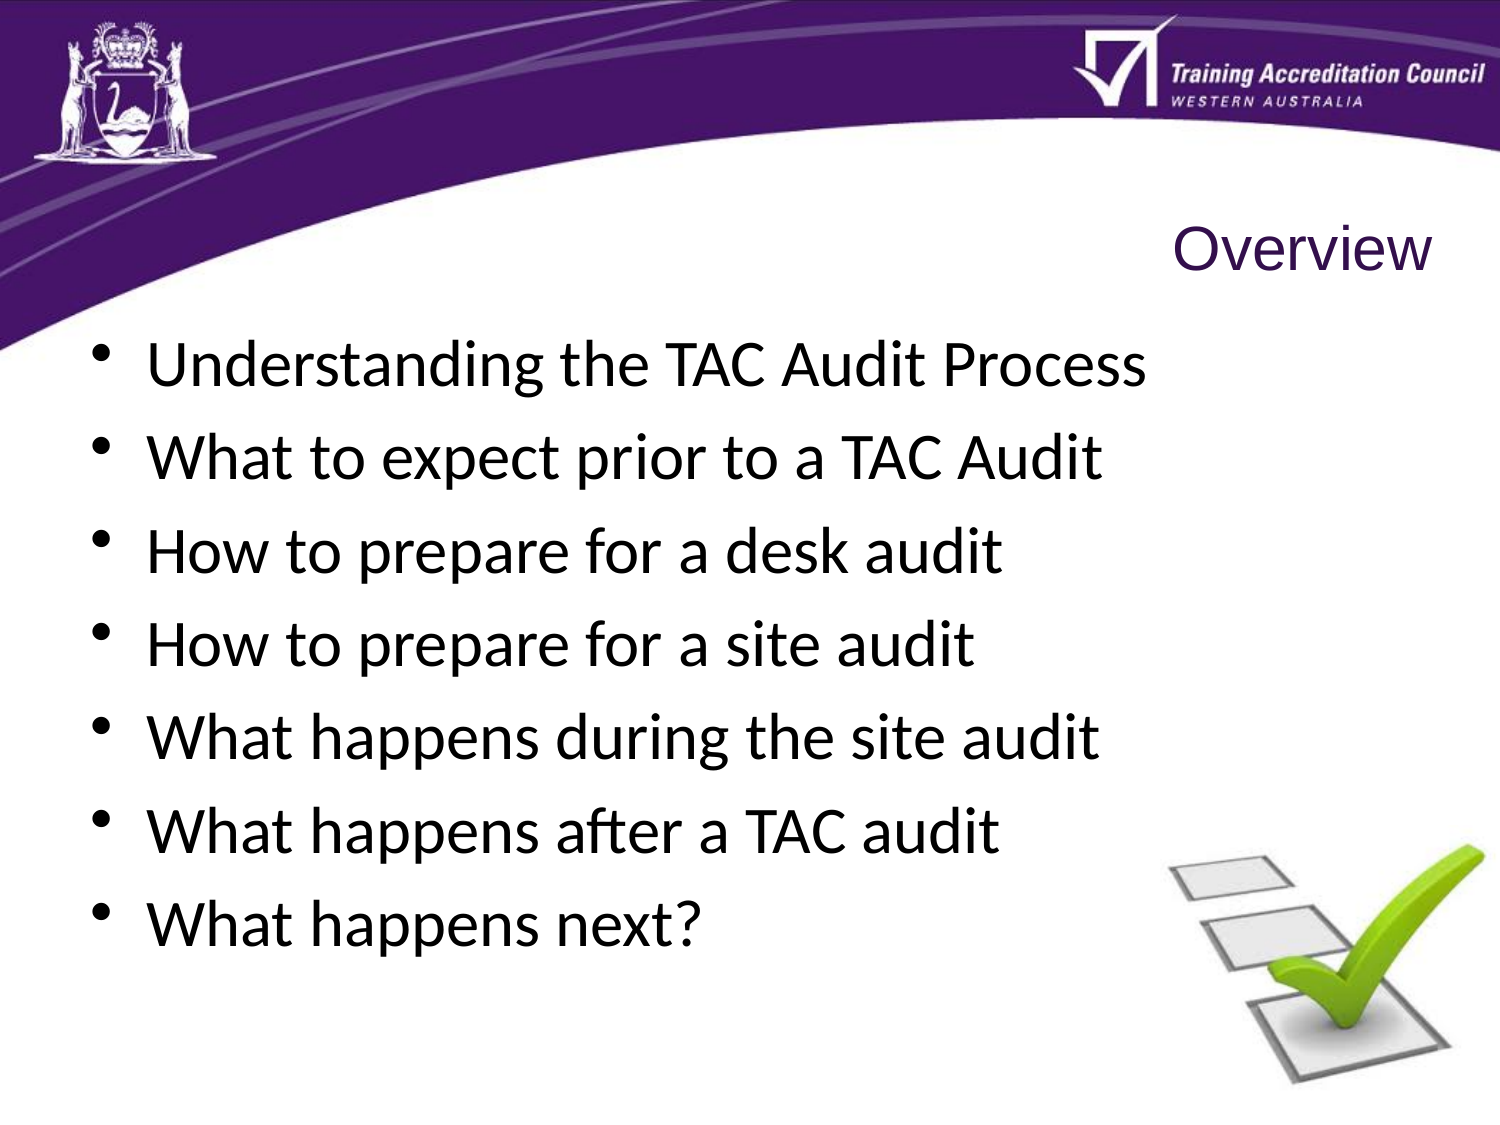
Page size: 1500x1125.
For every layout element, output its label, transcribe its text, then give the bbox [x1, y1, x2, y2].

list Understanding the TAC Audit Process What to expect prior to a TAC Audit How to prepare for a desk audit How to prepare for a site audit What happens during the site audit What happens after a TAC audit What happens next? [75, 312, 1425, 1005]
picture [0, 0, 1500, 1125]
title Overview [750, 95, 1500, 395]
